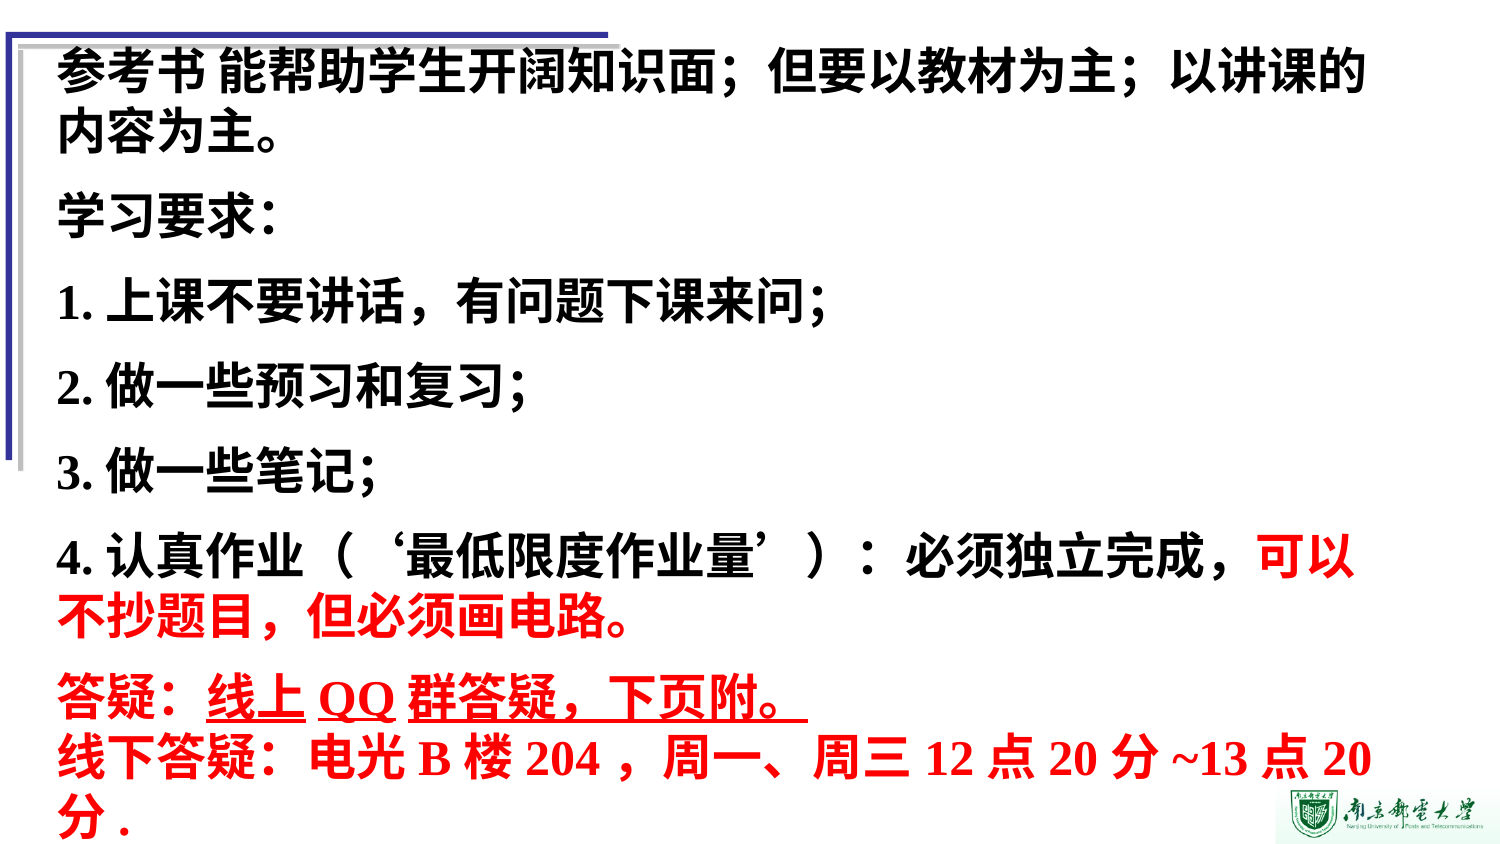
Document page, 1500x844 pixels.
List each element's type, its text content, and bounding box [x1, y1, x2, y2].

text_box 参考书 能帮助学生开阔知识面；但要以教材为主；以讲课的内容为主。 学习要求： 1.上课不要讲话，有问题下课来问； 2.做一些预习和复习； 3.做一些笔记； 4.认真作业（‘最低限度作业量’）：必须独立完成，可以不抄题目，但必须画电路。 [41, 32, 1392, 652]
picture [1424, 781, 1500, 844]
text_box 答疑：线上QQ群答疑，下页附。 线下答疑：电光B楼204，周一、周三12点20分~13点20分. [41, 658, 1424, 844]
